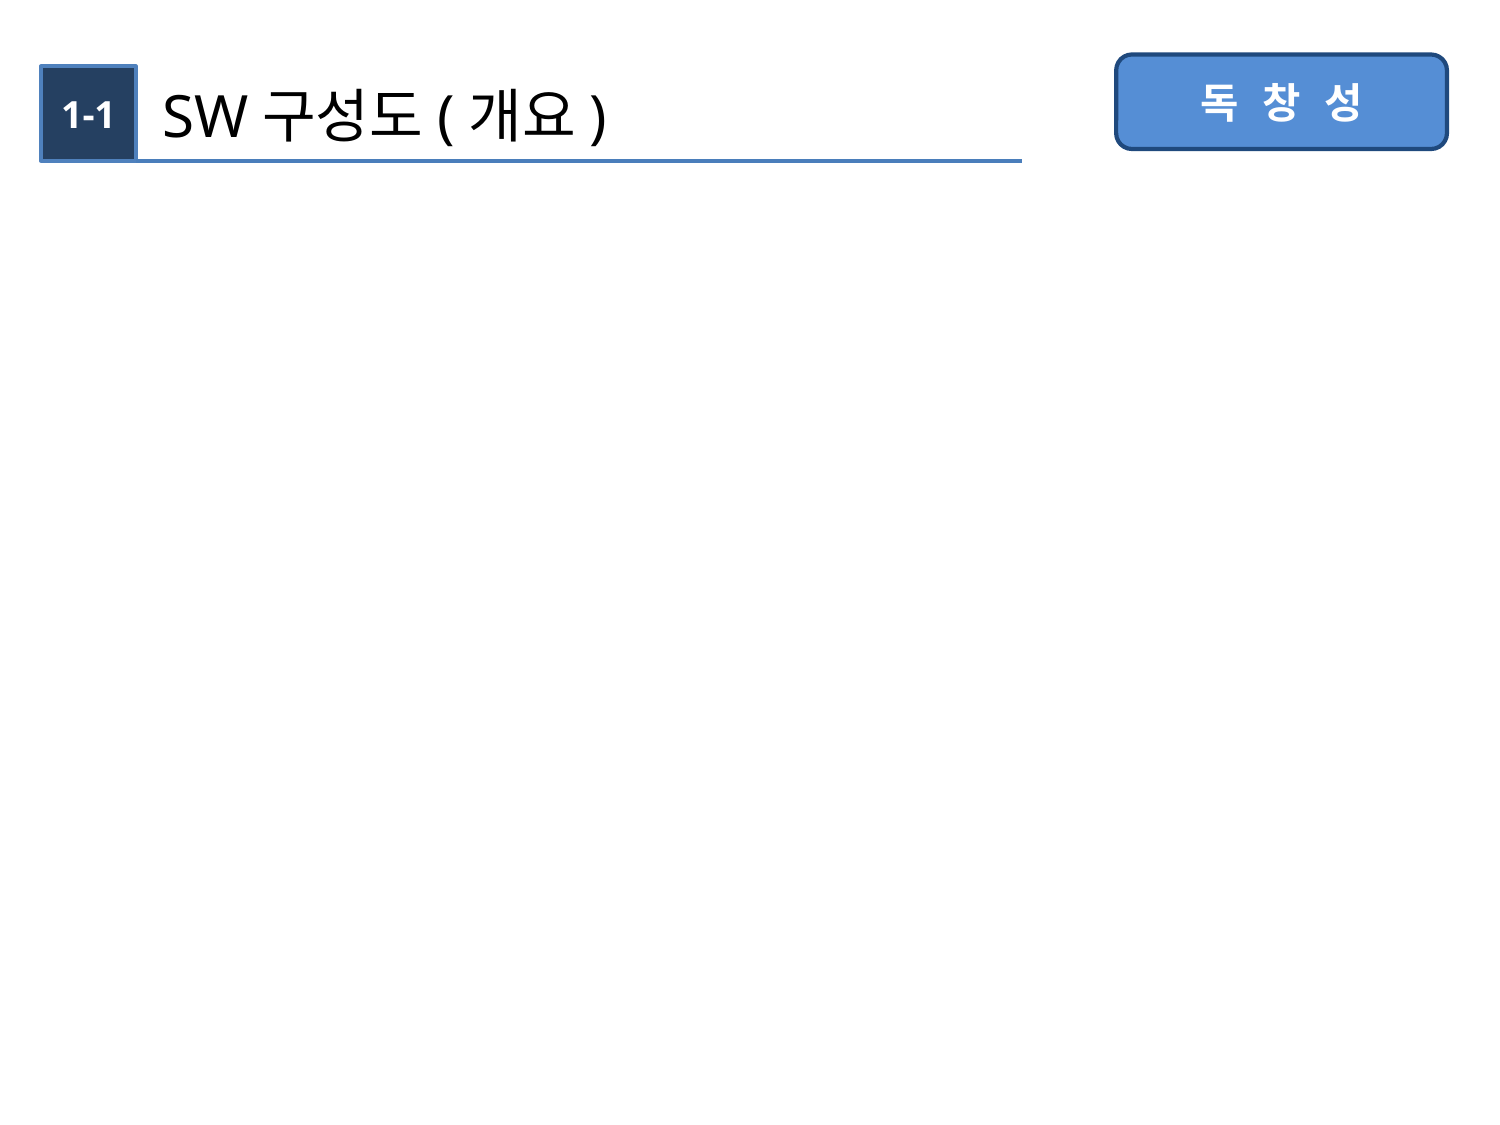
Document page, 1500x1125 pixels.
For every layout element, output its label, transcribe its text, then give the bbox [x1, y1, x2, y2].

text_box 독 창 성 [1114, 52, 1450, 152]
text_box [40, 66, 1022, 162]
